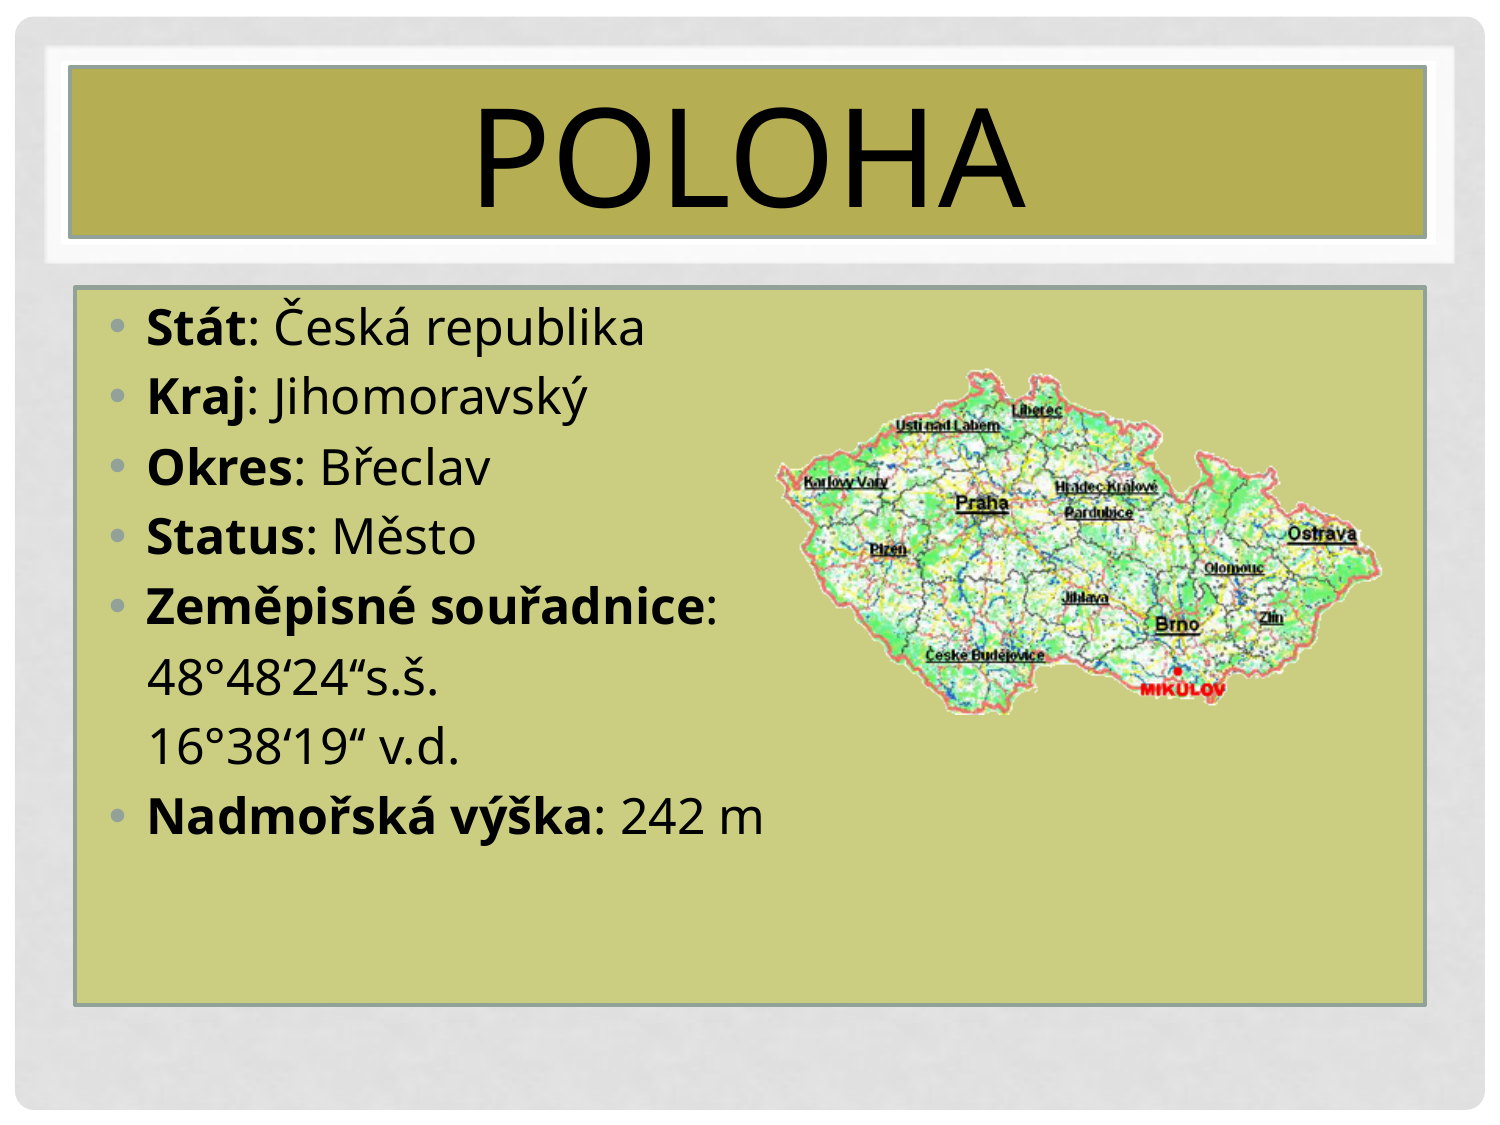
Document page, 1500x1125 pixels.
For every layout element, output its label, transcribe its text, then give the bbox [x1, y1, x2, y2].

picture [761, 361, 1387, 716]
title POLOHA [68, 65, 1427, 239]
list Stát: Česká republika Kraj: Jihomoravský Okres: Břeclav Status: Město Zeměpisné souřadnice: 48°48‘24‘‘s.š. 16°38‘19‘‘ v.d. Nadmořská výška: 242 m [73, 285, 1427, 1007]
